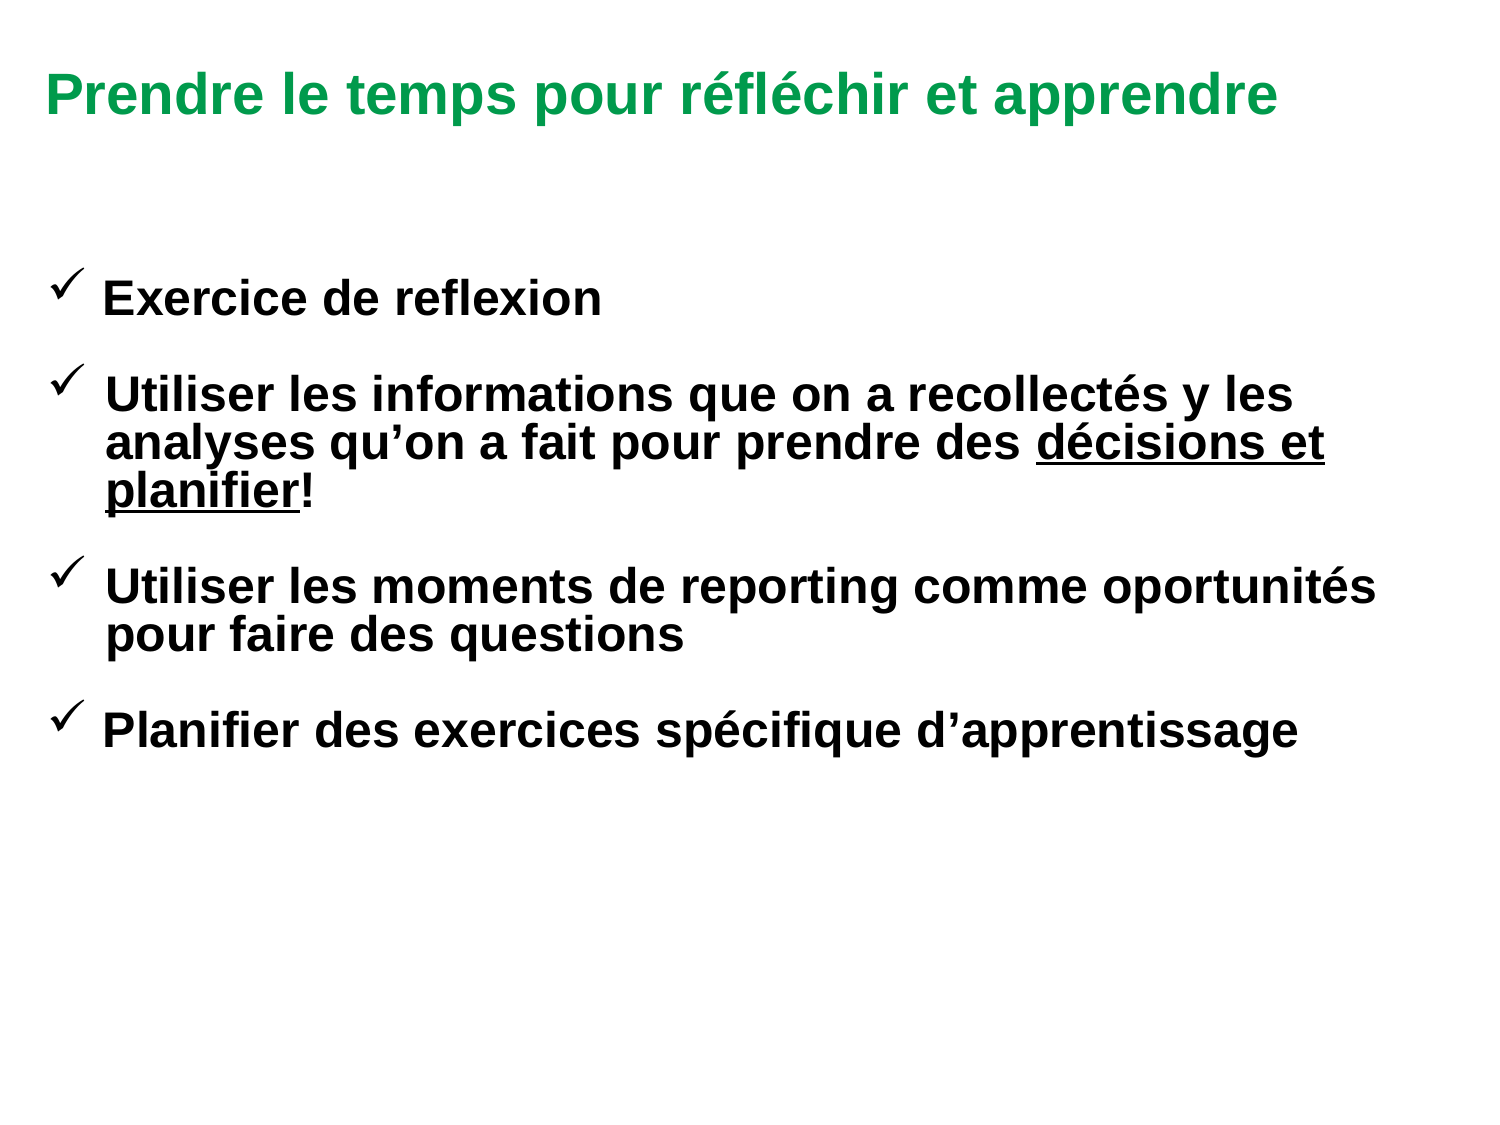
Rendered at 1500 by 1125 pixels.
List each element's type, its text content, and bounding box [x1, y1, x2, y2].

title Prendre le temps pour réfléchir et apprendre [44, 26, 1449, 133]
list Exercice de reflexion Utiliser les informations que on a recollectés y les analyses qu’on a fait pour prendre des décisions et planifier! Utiliser les moments de reporting comme oportunités pour faire des questions Planifier des exercices spécifique d’apprentissage [46, 276, 1438, 980]
